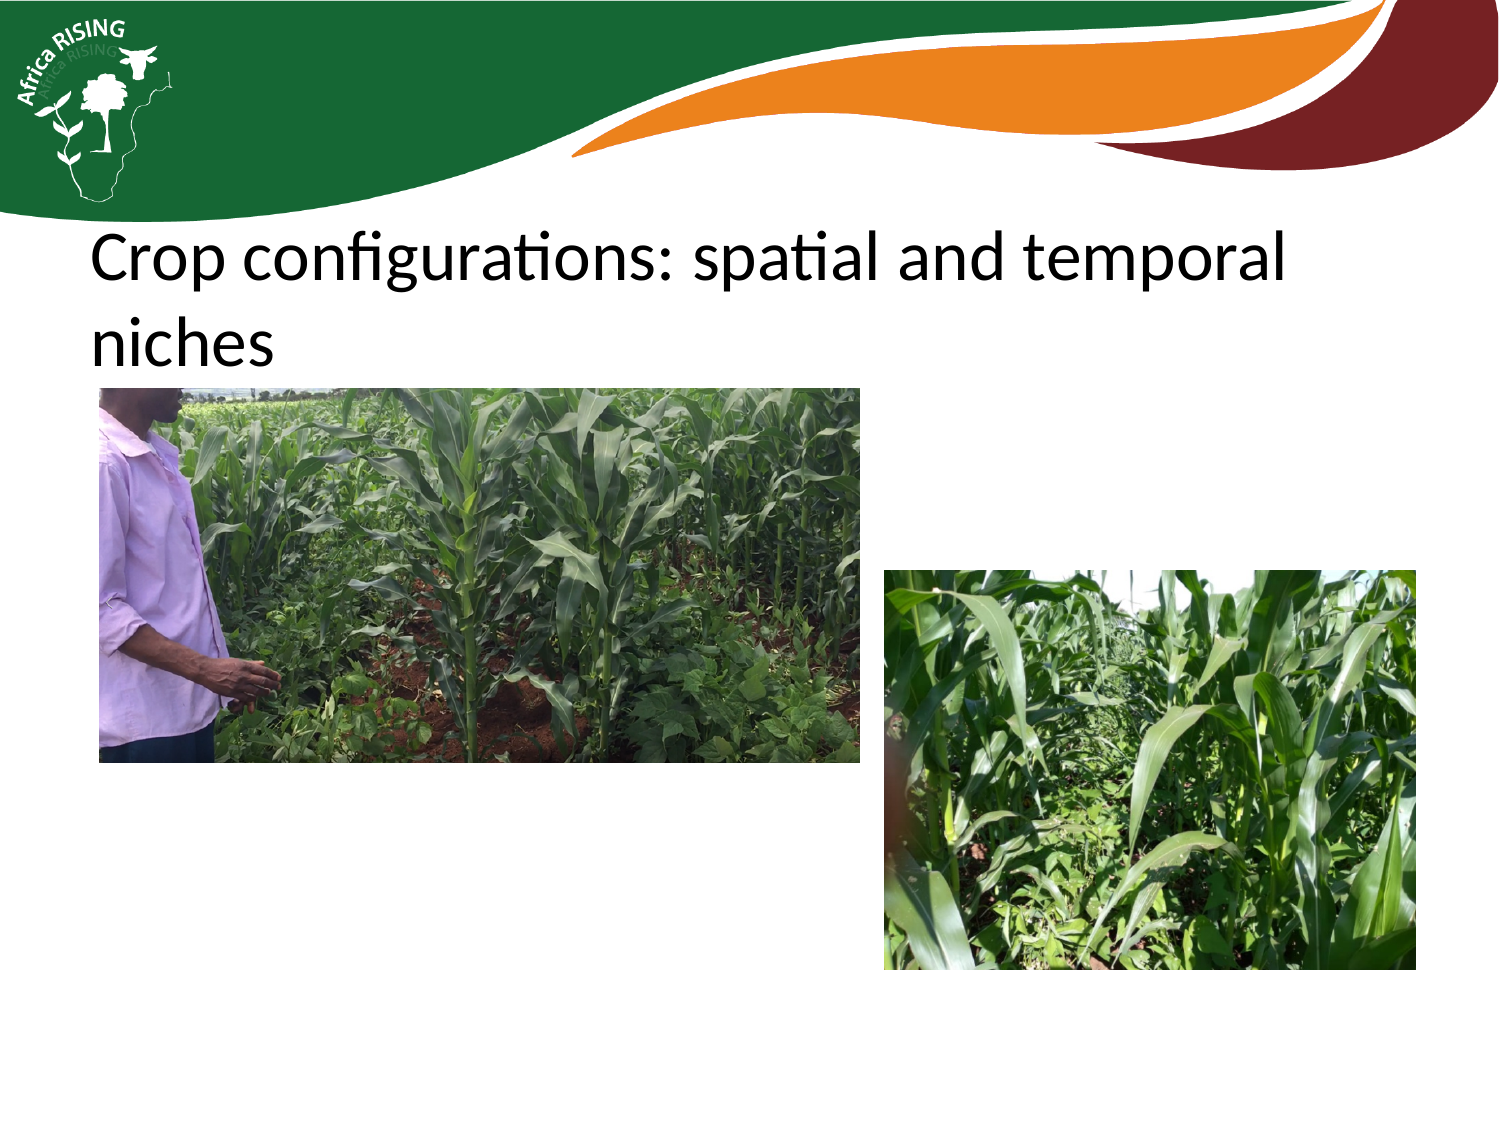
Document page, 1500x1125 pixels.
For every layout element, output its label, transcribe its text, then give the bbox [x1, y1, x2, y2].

title Crop configurations: spatial and temporal niches [75, 200, 1425, 389]
picture [99, 388, 860, 763]
picture [0, 0, 1499, 222]
picture [884, 570, 1417, 971]
